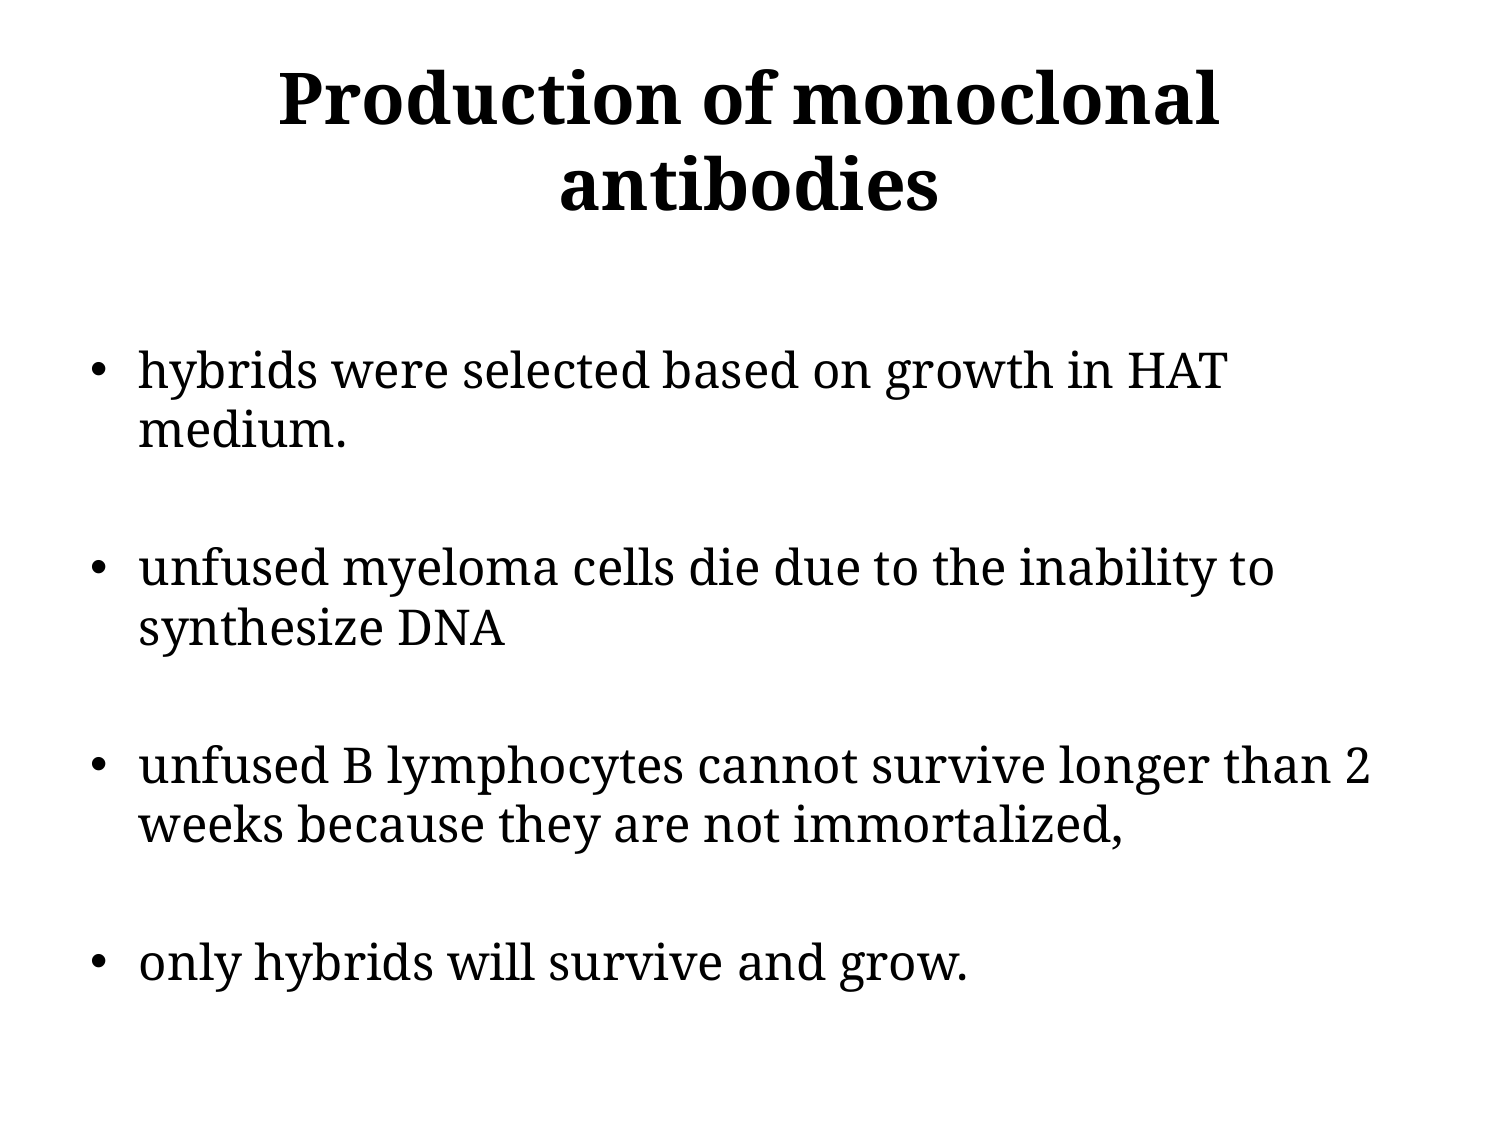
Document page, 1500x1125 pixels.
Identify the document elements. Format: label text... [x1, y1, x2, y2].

list hybrids were selected based on growth in HAT medium. unfused myeloma cells die due to the inability to synthesize DNA unfused B lymphocytes cannot survive longer than 2 weeks because they are not immortalized, only hybrids will survive and grow. [75, 262, 1425, 1005]
title Production of monoclonal antibodies [75, 45, 1425, 233]
